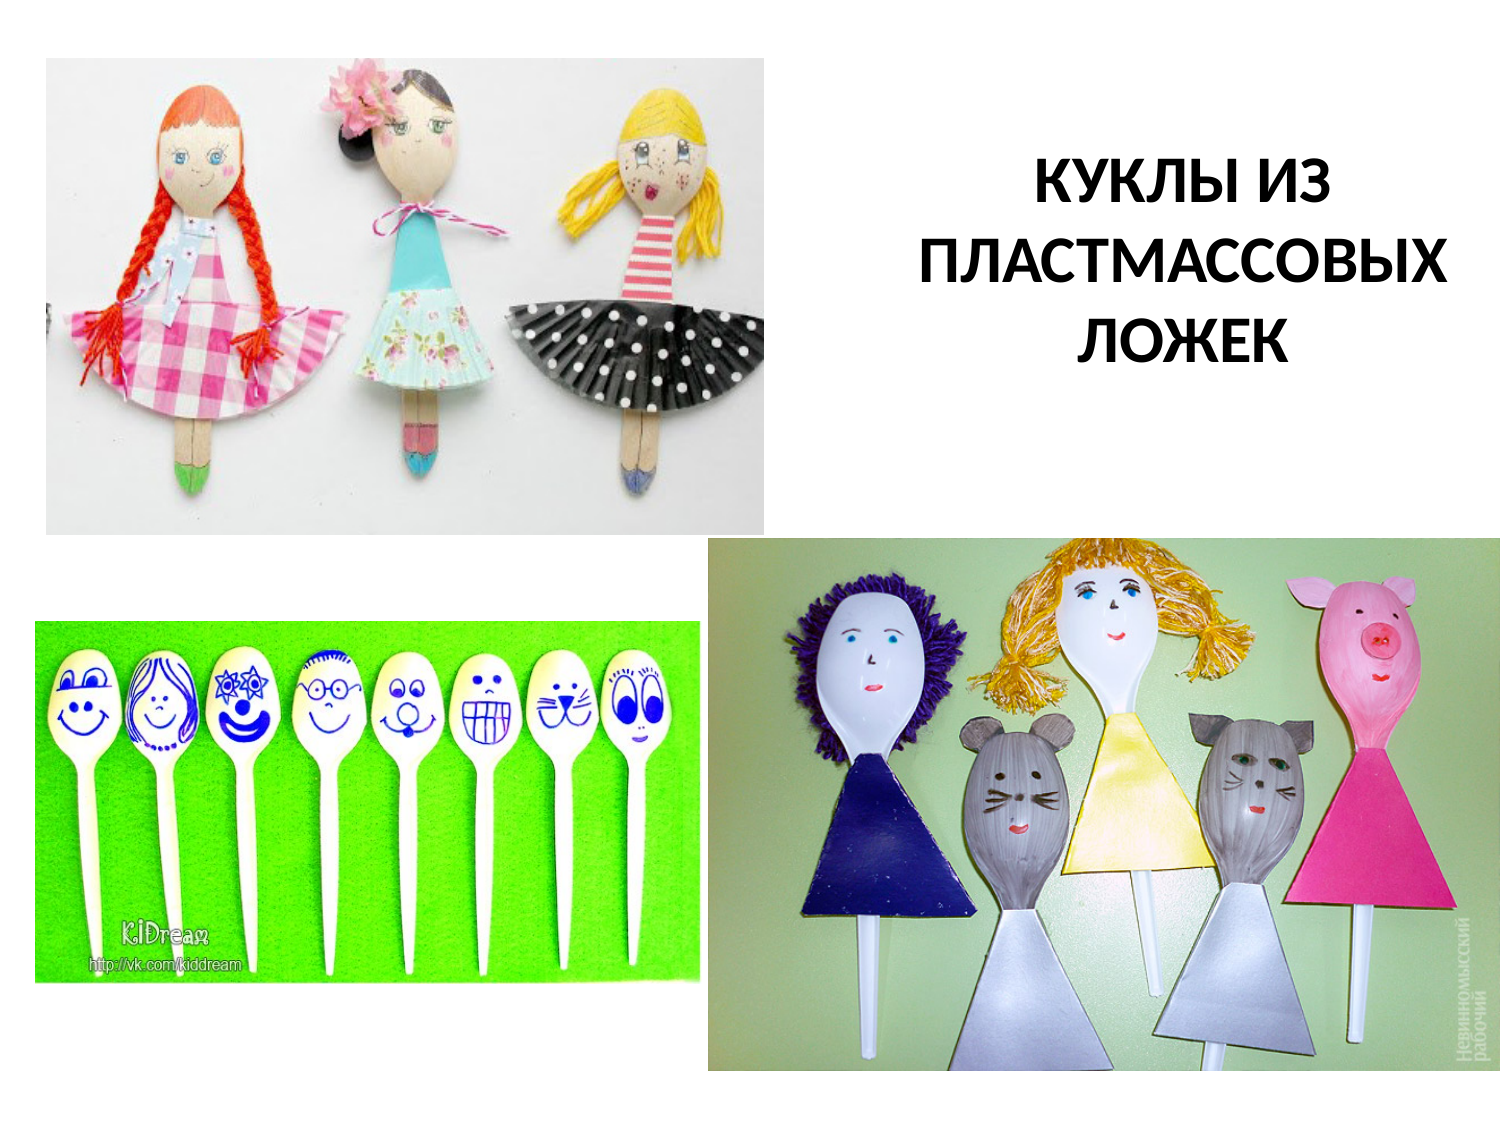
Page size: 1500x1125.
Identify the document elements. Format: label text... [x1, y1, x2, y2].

picture [46, 58, 764, 536]
text_box КУКЛЫ ИЗ ПЛАСТМАССОВЫХ ЛОЖЕК [902, 128, 1465, 384]
picture [34, 620, 703, 984]
picture [708, 538, 1500, 1071]
